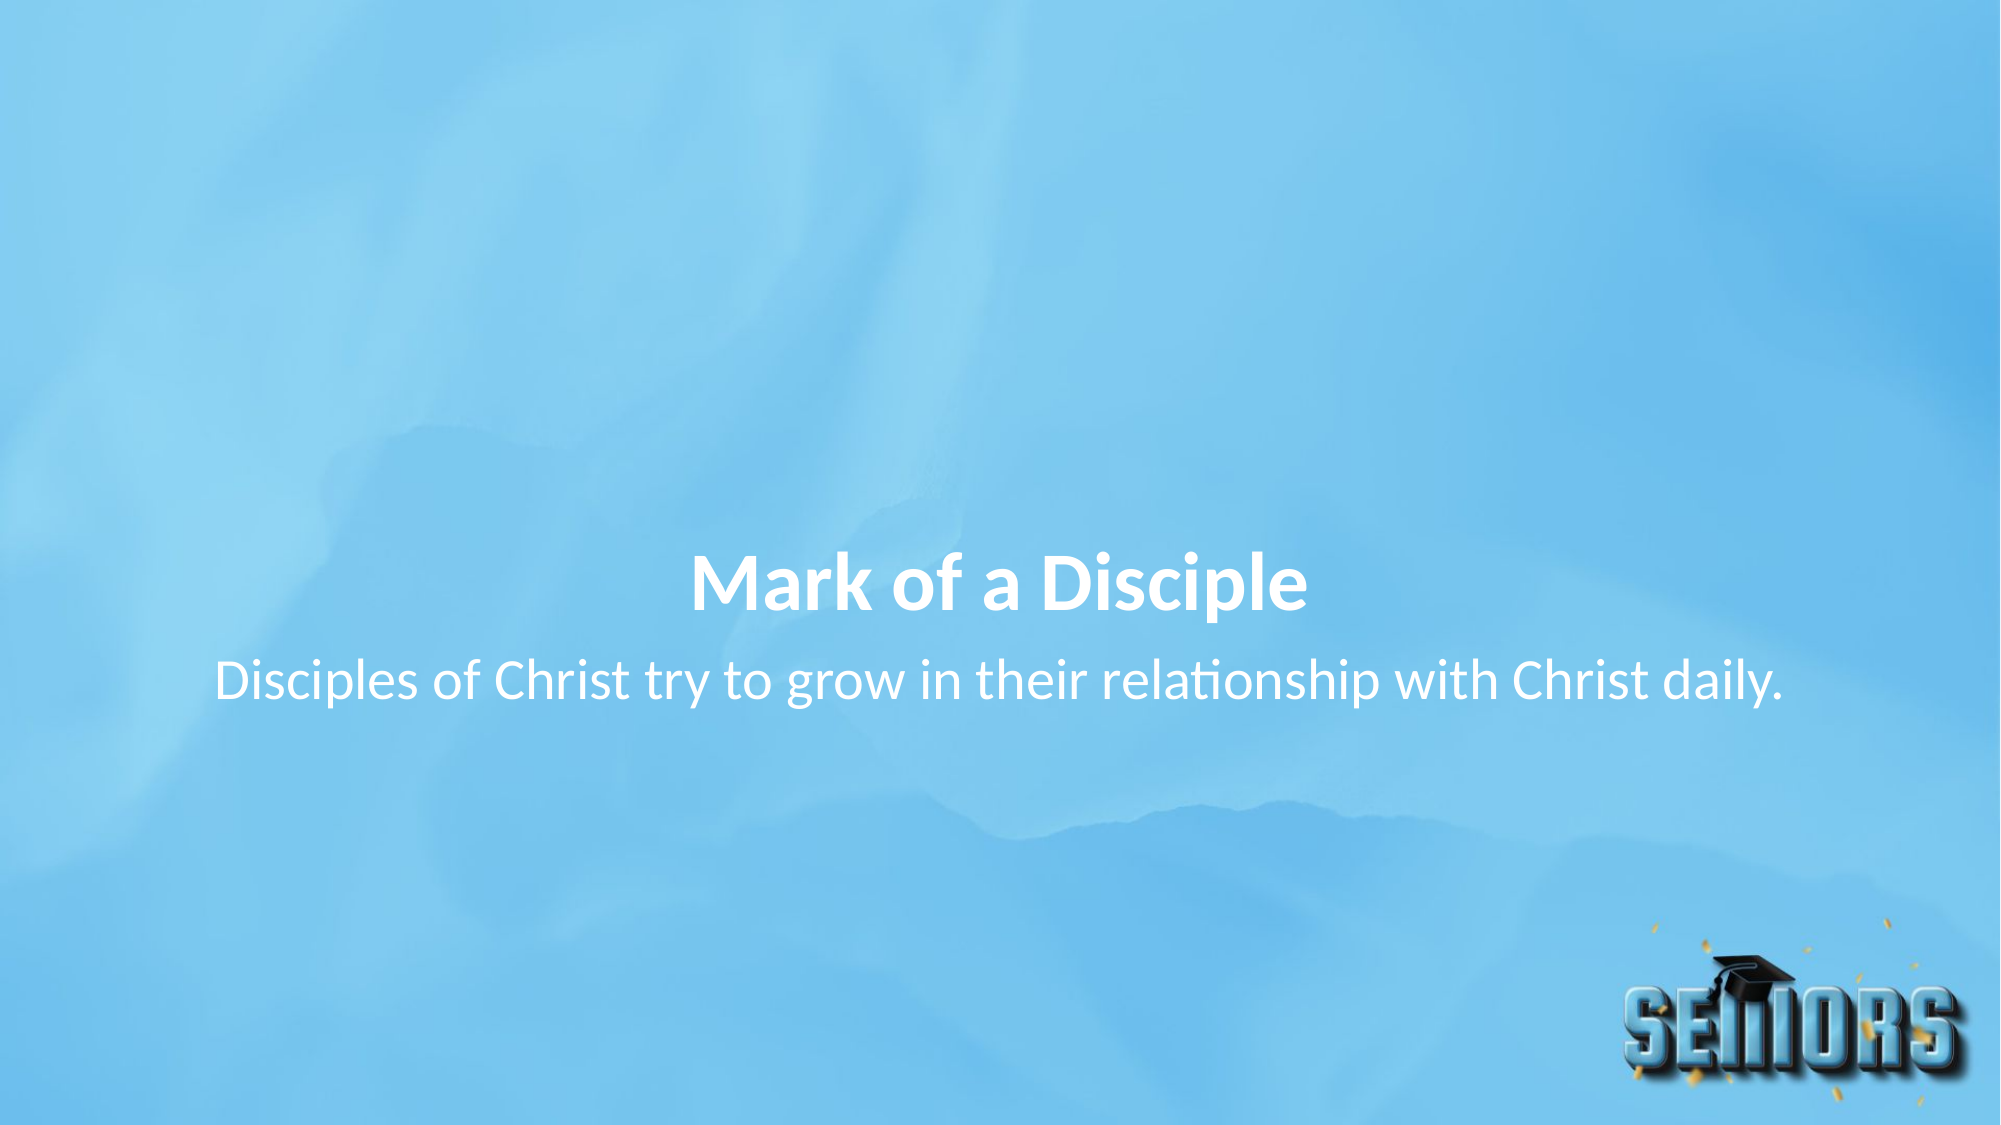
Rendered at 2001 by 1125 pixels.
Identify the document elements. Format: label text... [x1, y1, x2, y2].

picture [0, 0, 2001, 1125]
list Mark of a Disciple Disciples of Christ try to grow in their relationship with Christ daily. [137, 299, 1863, 1014]
